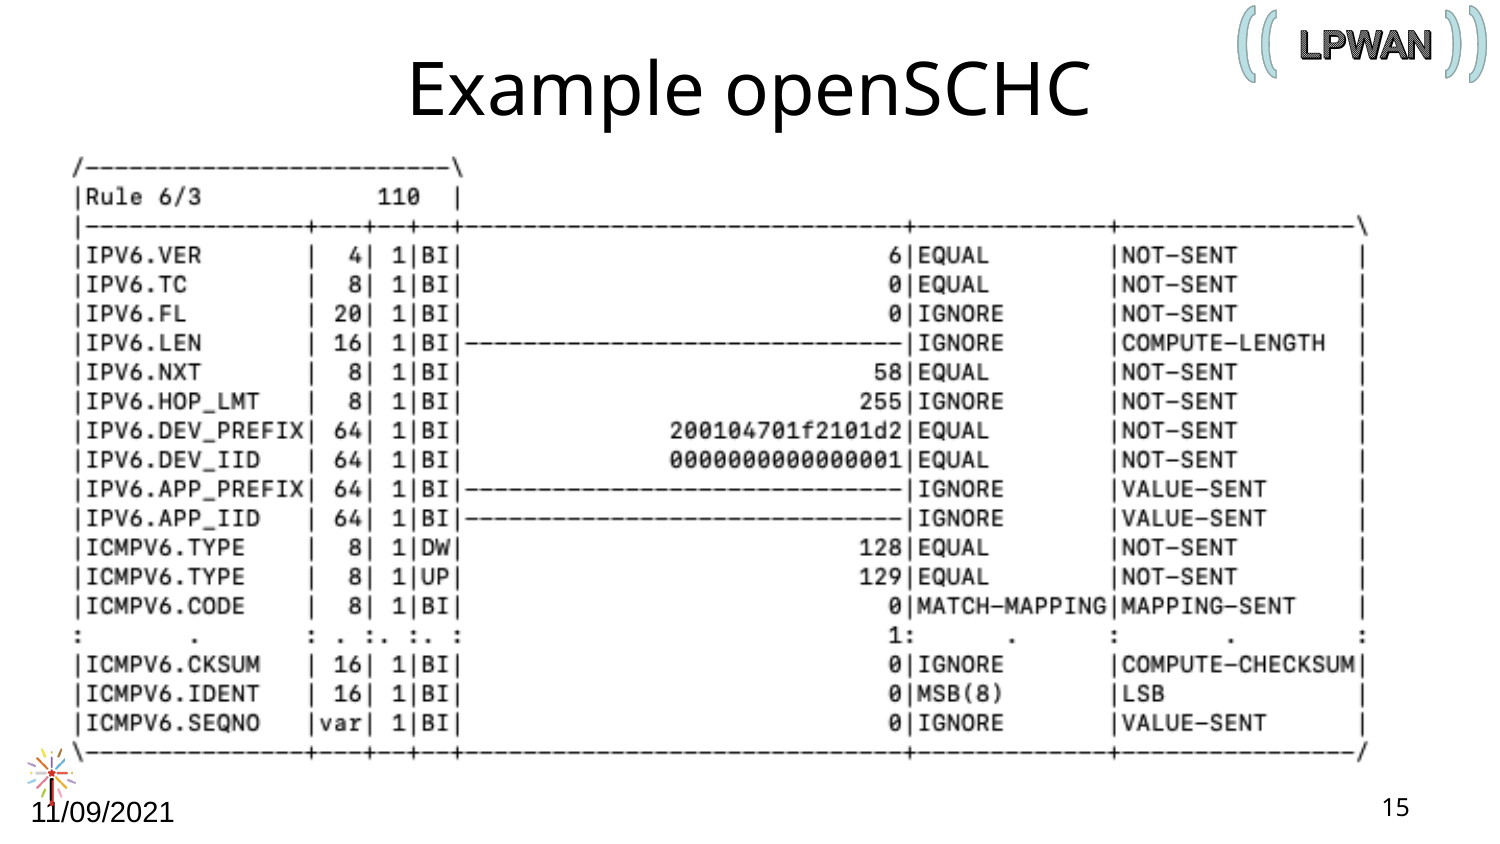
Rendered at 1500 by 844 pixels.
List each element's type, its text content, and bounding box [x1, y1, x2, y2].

picture [1237, 5, 1487, 83]
picture [15, 153, 1435, 813]
slide_number 15 [1286, 785, 1425, 831]
title Example openSCHC [75, 33, 1425, 139]
